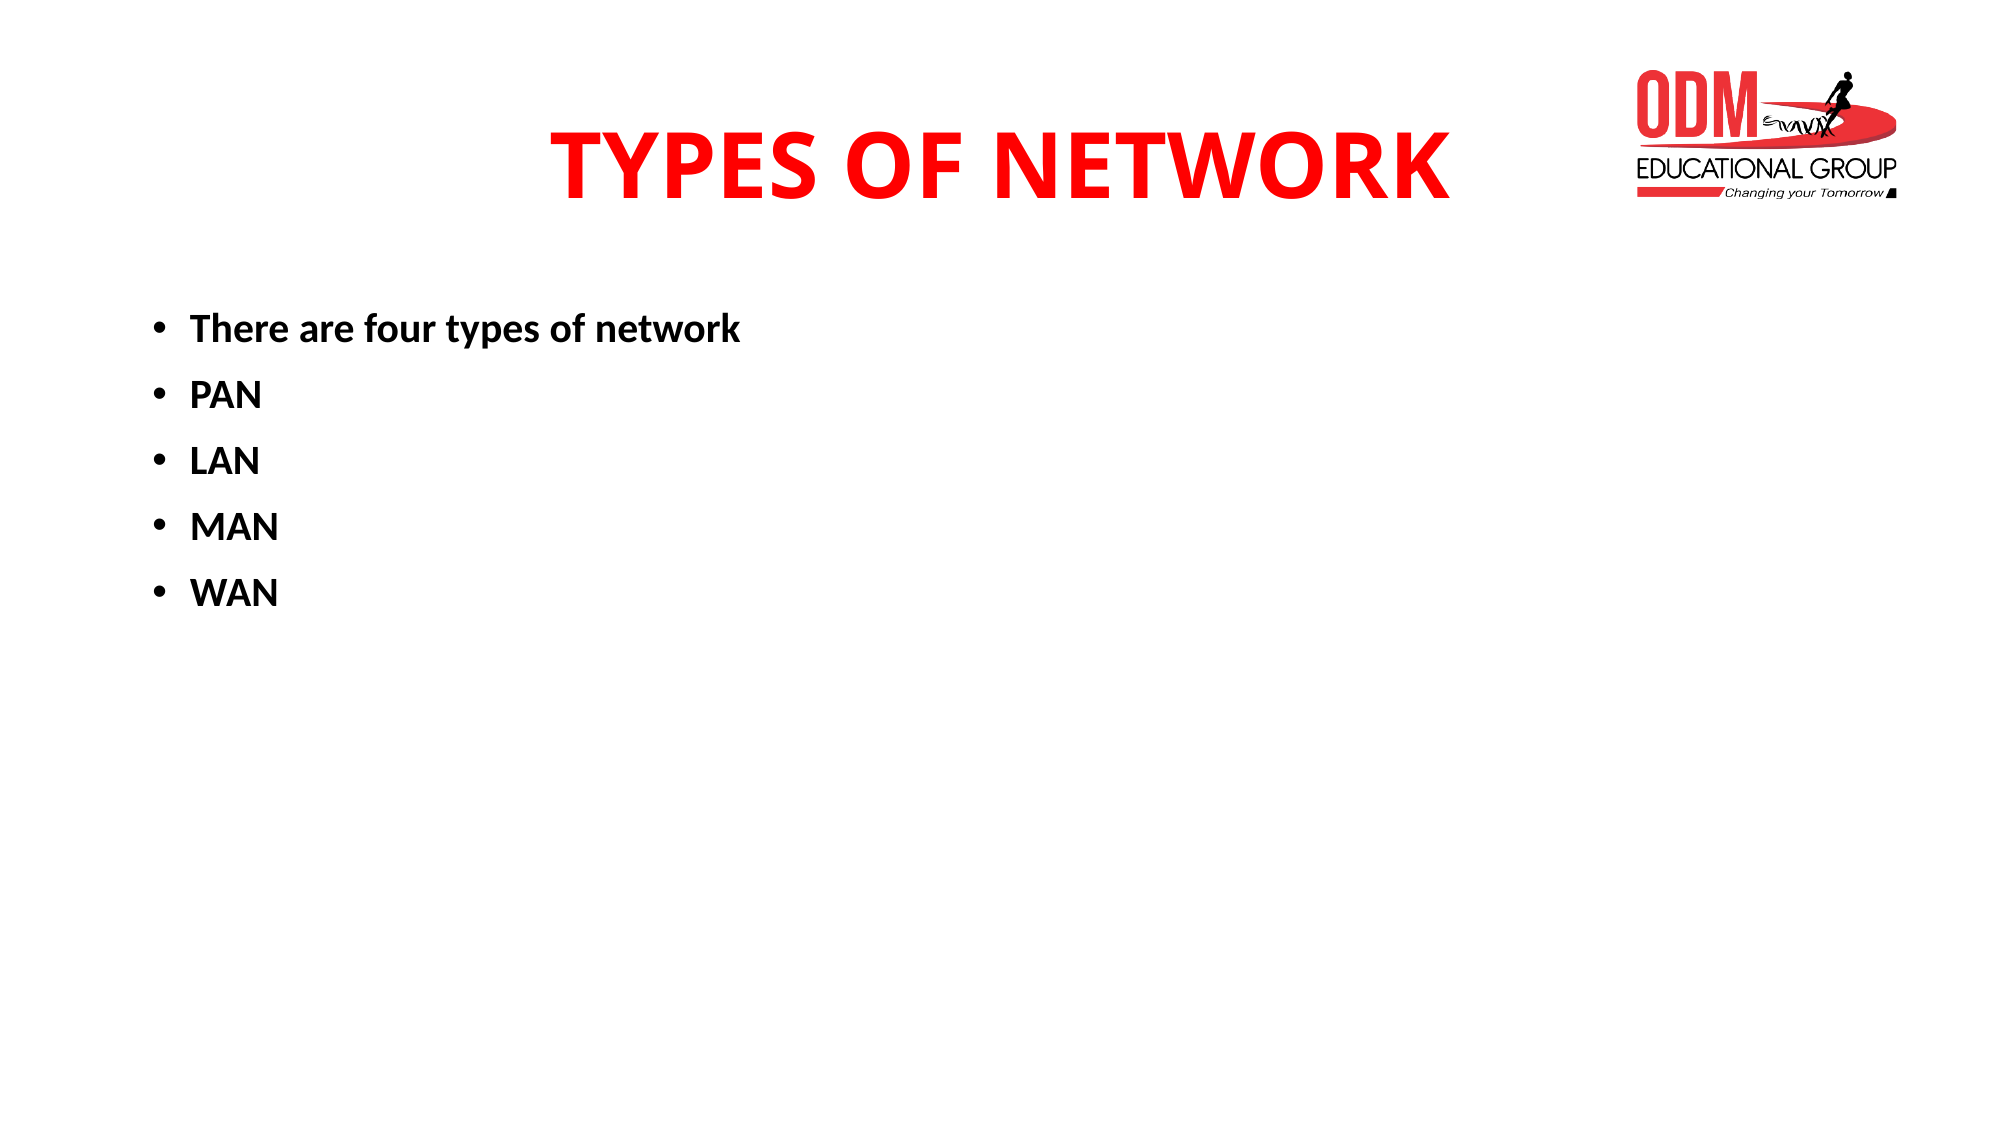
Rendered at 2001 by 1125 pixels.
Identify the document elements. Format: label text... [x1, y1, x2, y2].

list There are four types of network PAN LAN MAN WAN [137, 299, 1863, 1014]
title TYPES OF NETWORK [137, 59, 1863, 278]
text_box [1637, 70, 1897, 199]
